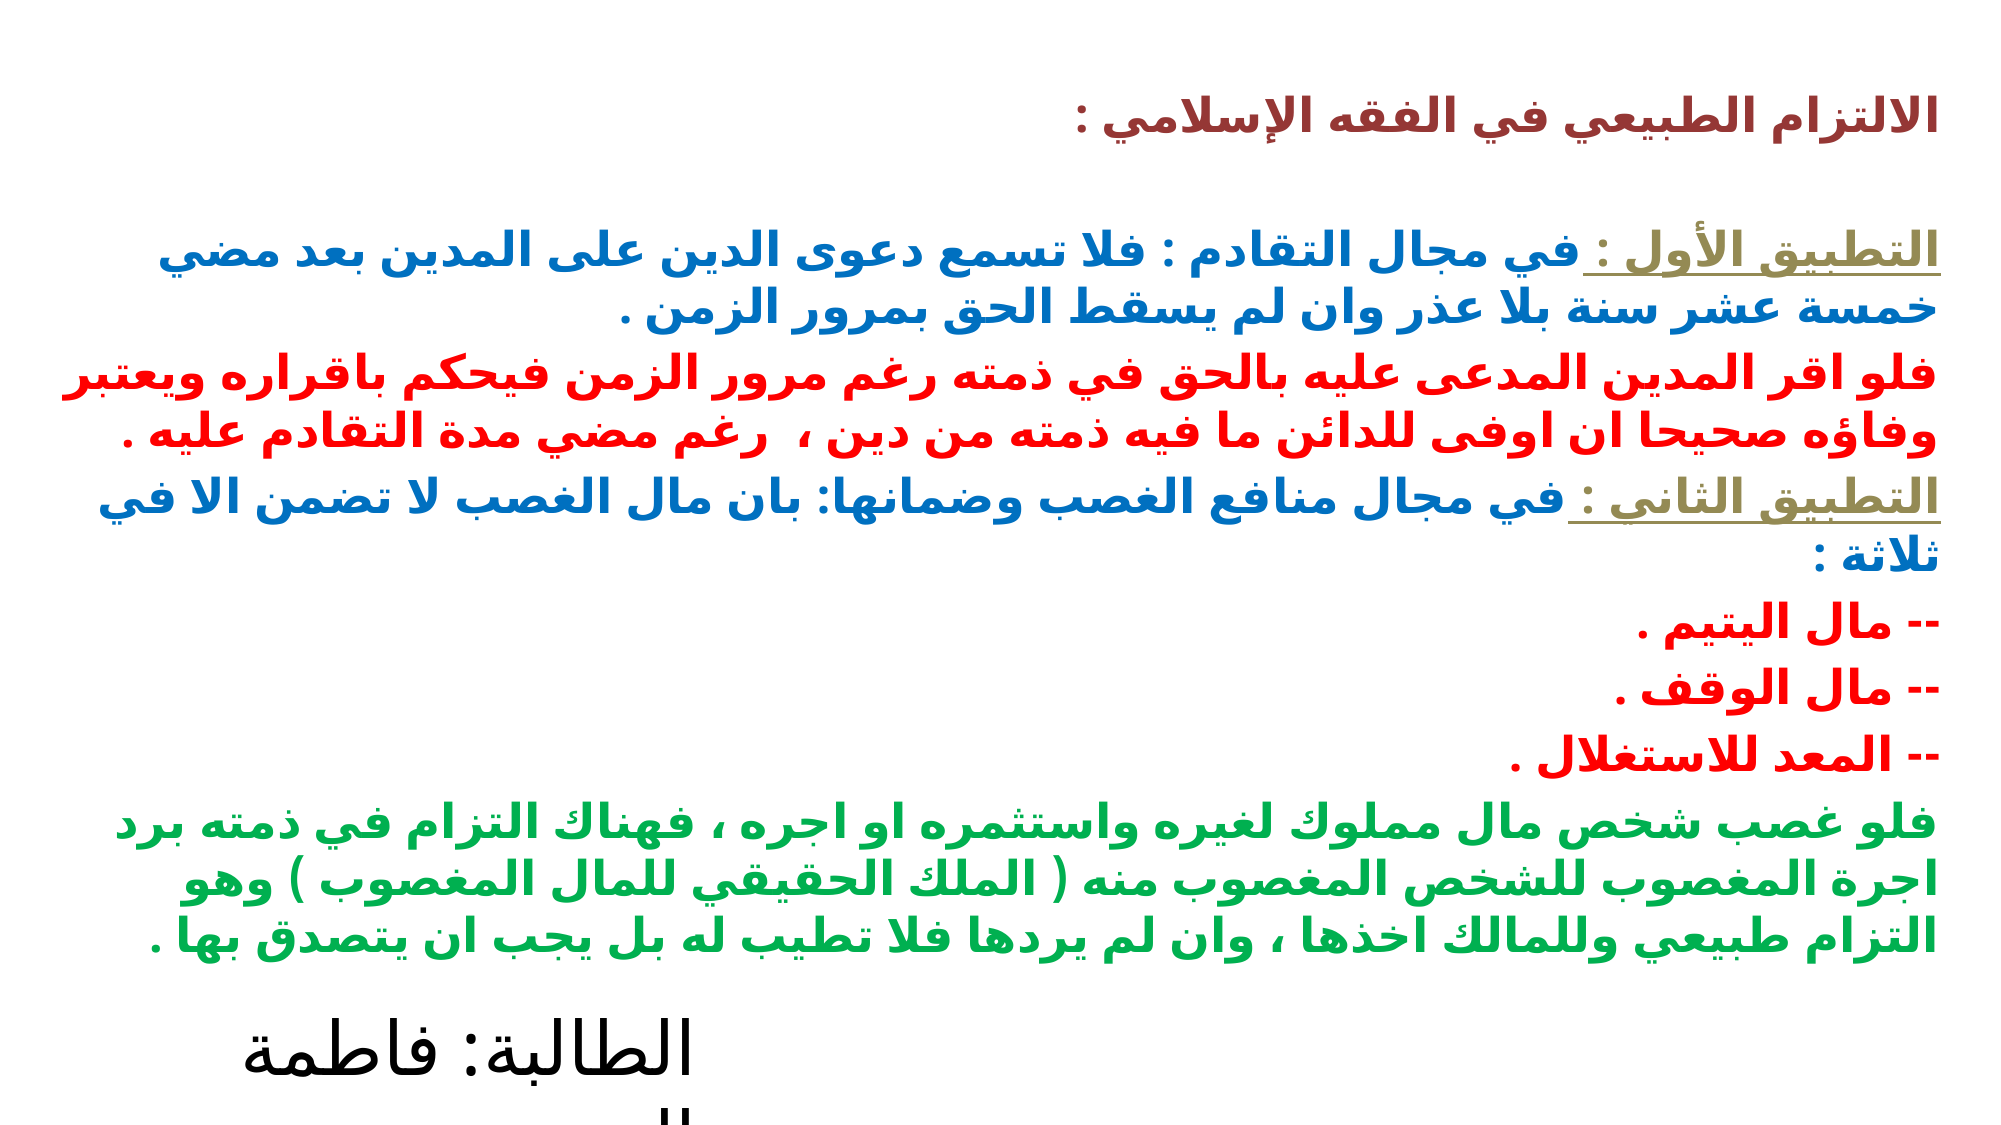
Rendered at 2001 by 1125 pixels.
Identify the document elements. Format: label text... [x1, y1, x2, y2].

text_box الطالبة: فاطمة الوهيبي [25, 993, 712, 1125]
subtitle الالتزام الطبيعي في الفقه الإسلامي : التطبيق الأول : في مجال التقادم : فلا تسمع دعوى الدين على المدين بعد مضي خمسة عشر سنة بلا عذر وان لم يسقط الحق بمرور الزمن . فلو اقر المدين المدعى عليه بالحق في ذمته رغم مرور الزمن فيحكم باقراره ويعتبر وفاؤه صحيحا ان اوفى للدائن ما فيه ذمته من دين ، رغم مضي مدة التقادم عليه . التطبيق الثاني : في مجال منافع الغصب وضمانها: بان مال الغصب لا تضمن الا في ثلاثة : -- مال اليتيم . -- مال الوقف . -- المعد للاستغلال . فلو غصب شخص مال مملوك لغيره واستثمره او اجره ، فهناك التزام في ذمته برد اجرة المغصوب للشخص المغصوب منه ( الملك الحقيقي للمال المغصوب ) وهو التزام طبيعي وللمالك اخذها ، وان لم يردها فلا تطيب له بل يجب ان يتصدق بها . [48, 77, 1957, 1009]
